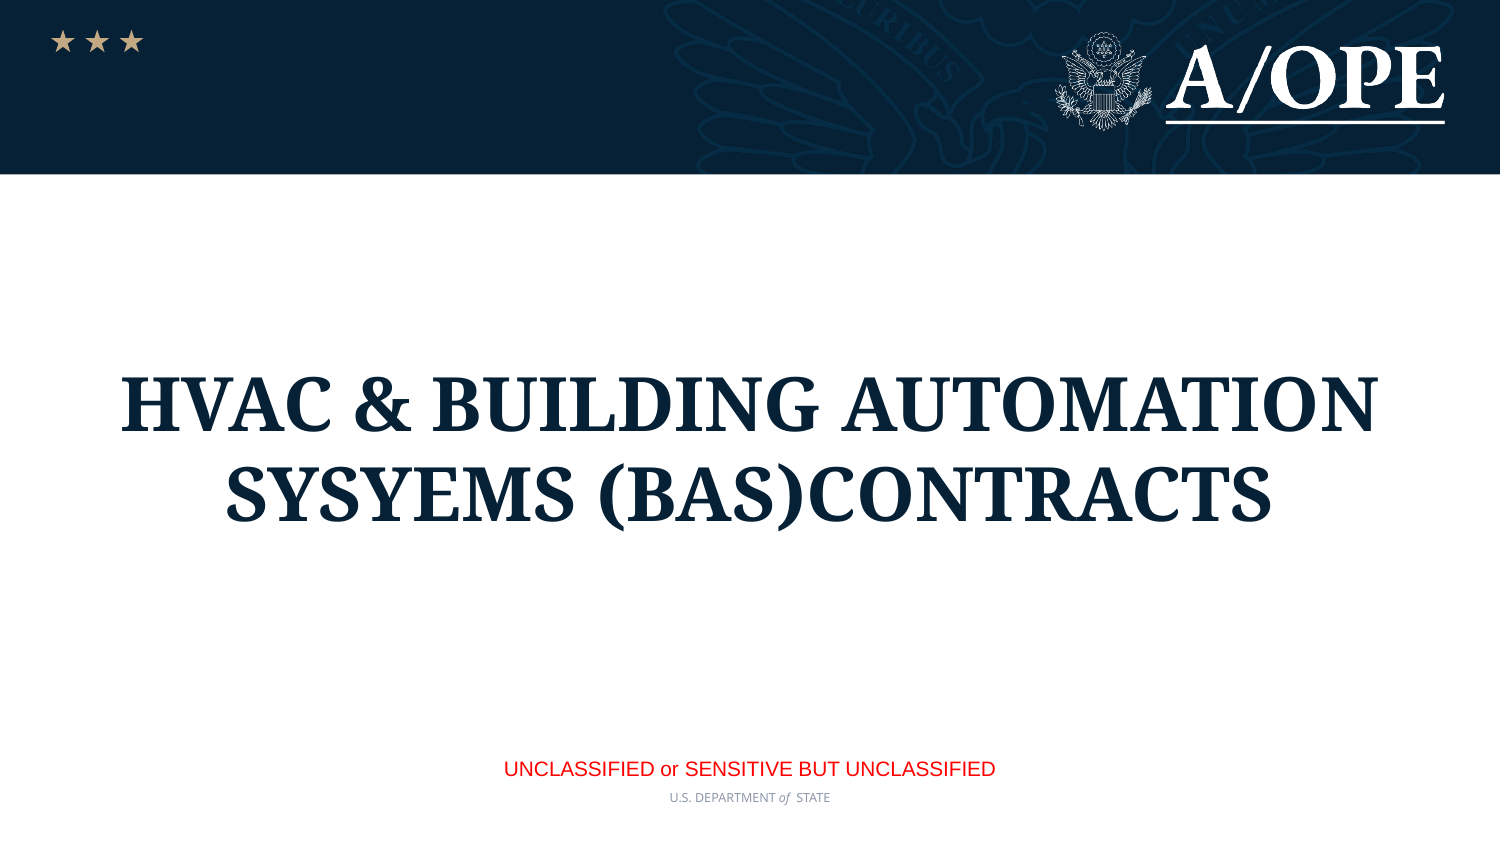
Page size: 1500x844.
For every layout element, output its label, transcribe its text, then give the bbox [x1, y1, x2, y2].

text_box UNCLASSIFIED or SENSITIVE BUT UNCLASSIFIED [489, 747, 1011, 788]
title HVAC & BUILDING AUTOMATION SYSYEMS (BAS)CONTRACTS [51, 377, 1449, 516]
picture [587, 0, 1500, 174]
